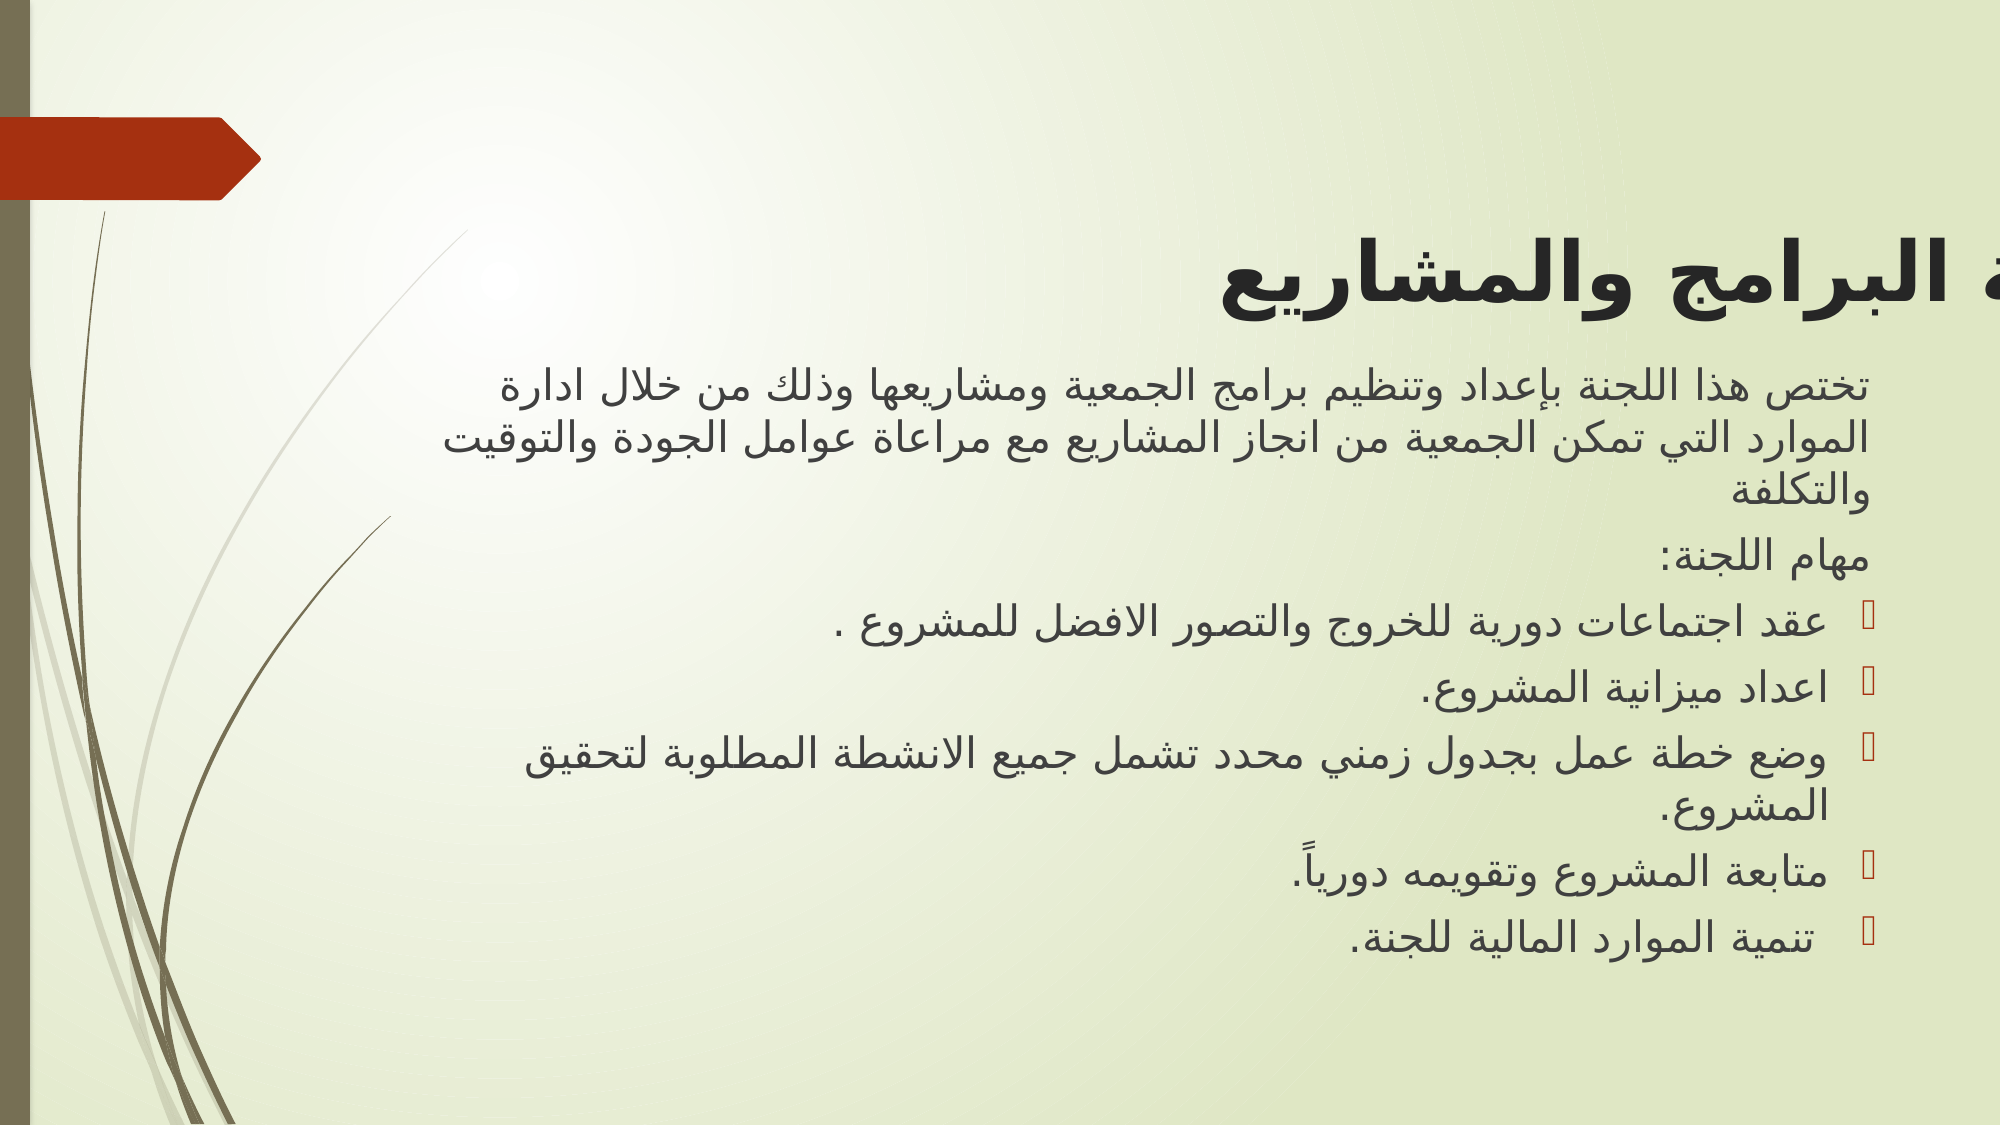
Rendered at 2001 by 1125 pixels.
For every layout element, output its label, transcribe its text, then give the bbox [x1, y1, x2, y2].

title ثالثاً: لجنة البرامج والمشاريع [1203, 211, 2000, 422]
list تختص هذا اللجنة بإعداد وتنظيم برامج الجمعية ومشاريعها وذلك من خلال ادارة الموارد التي تمكن الجمعية من انجاز المشاريع مع مراعاة عوامل الجودة والتوقيت والتكلفة مهام اللجنة: عقد اجتماعات دورية للخروج والتصور الافضل للمشروع . اعداد ميزانية المشروع. وضع خطة عمل بجدول زمني محدد تشمل جميع الانشطة المطلوبة لتحقيق المشروع. متابعة المشروع وتقويمه دورياً. تنمية الموارد المالية للجنة. [424, 350, 1888, 970]
